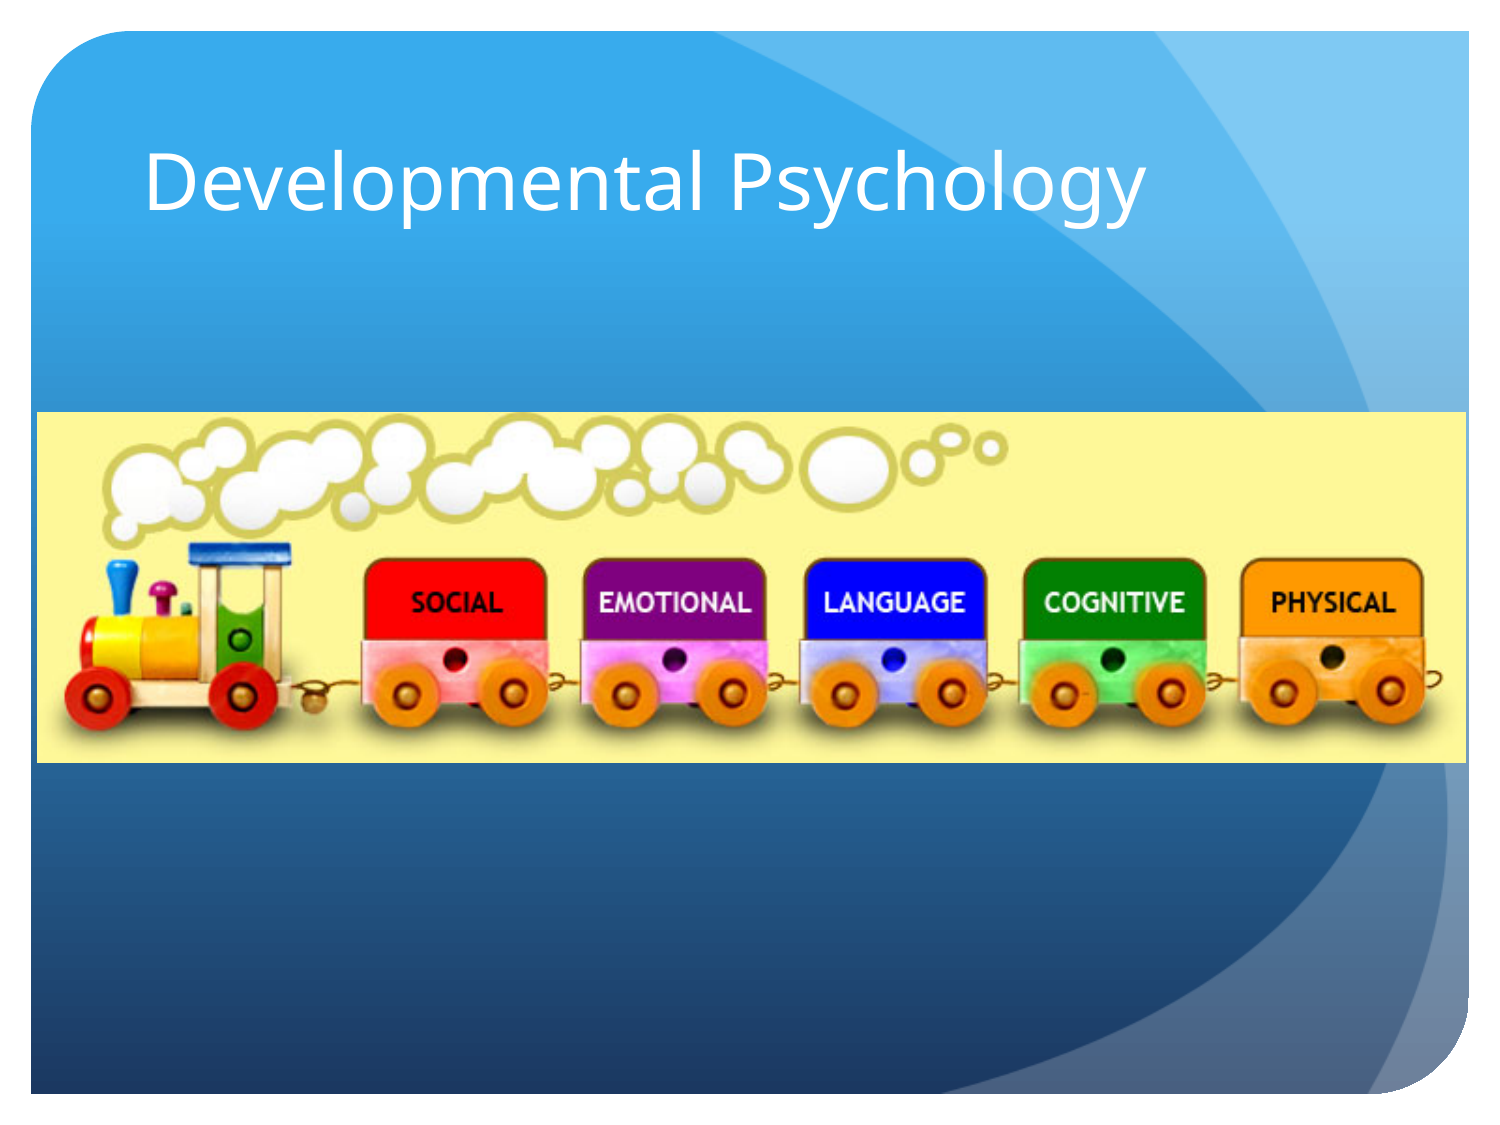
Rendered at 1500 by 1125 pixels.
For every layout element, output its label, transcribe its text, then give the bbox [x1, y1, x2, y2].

title Developmental Psychology [127, 62, 1372, 234]
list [37, 412, 1466, 763]
picture [24, 30, 1473, 1094]
